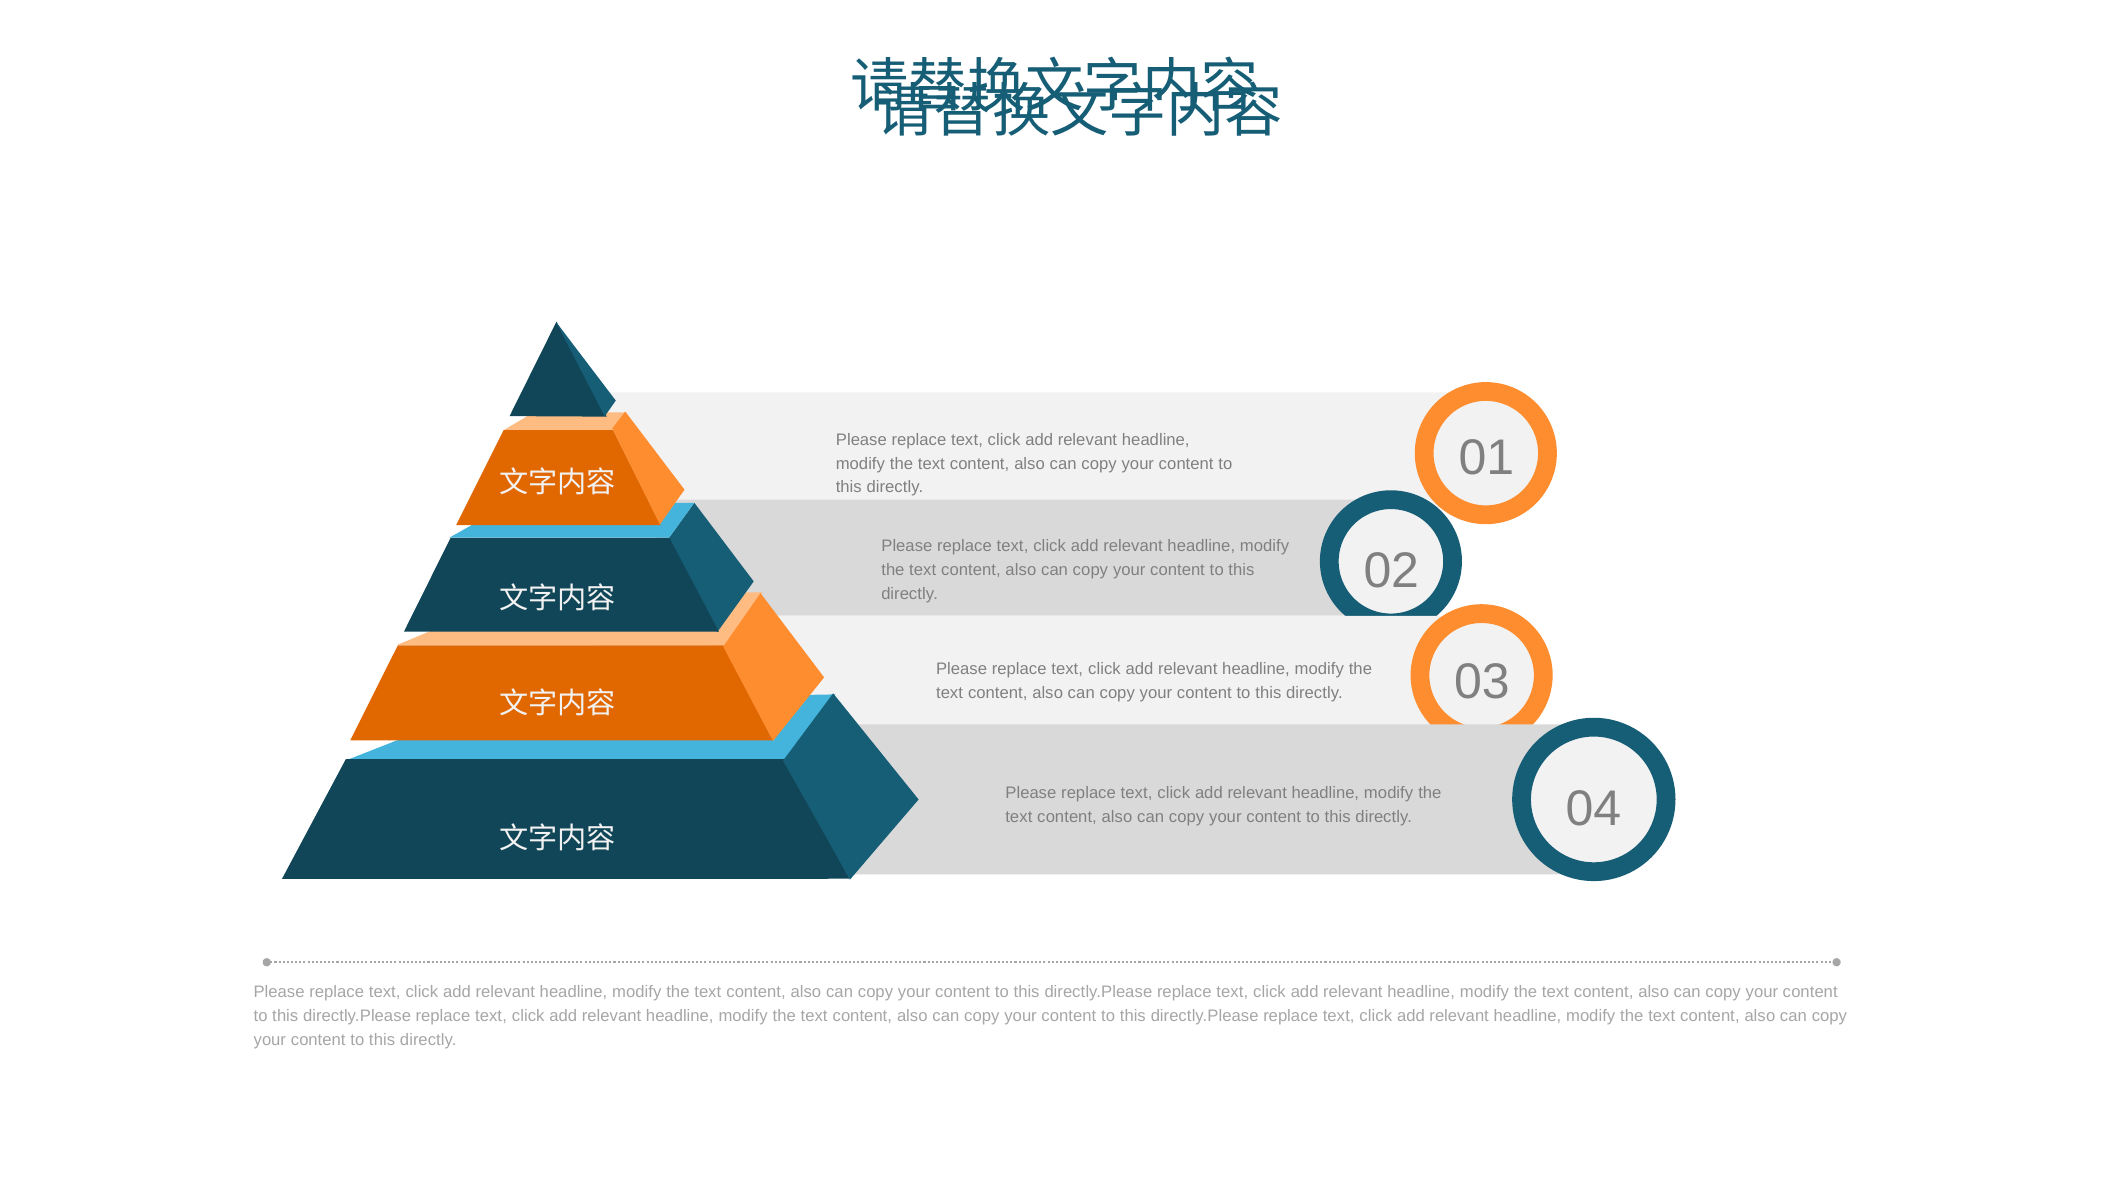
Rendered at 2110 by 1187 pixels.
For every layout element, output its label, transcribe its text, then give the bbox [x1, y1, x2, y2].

text_box 请替换文字内容 [820, 51, 1339, 151]
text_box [281, 321, 919, 880]
text_box 请替换文字内容 [795, 26, 1314, 125]
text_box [919, 391, 1548, 515]
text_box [919, 724, 1667, 875]
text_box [919, 613, 1544, 724]
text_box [919, 499, 1453, 613]
text_box Please replace text, click add relevant headline, modify the text content, also can copy your content to this directly.Please replace text, click add relevant headline, modify the text content, also can copy your content to this directly.Please replace text, click add relevant headline, modify the text content, also can copy your content to this directly.Please replace text, click add relevant headline, modify the text content, also can copy your content to this directly. [253, 977, 1858, 1049]
